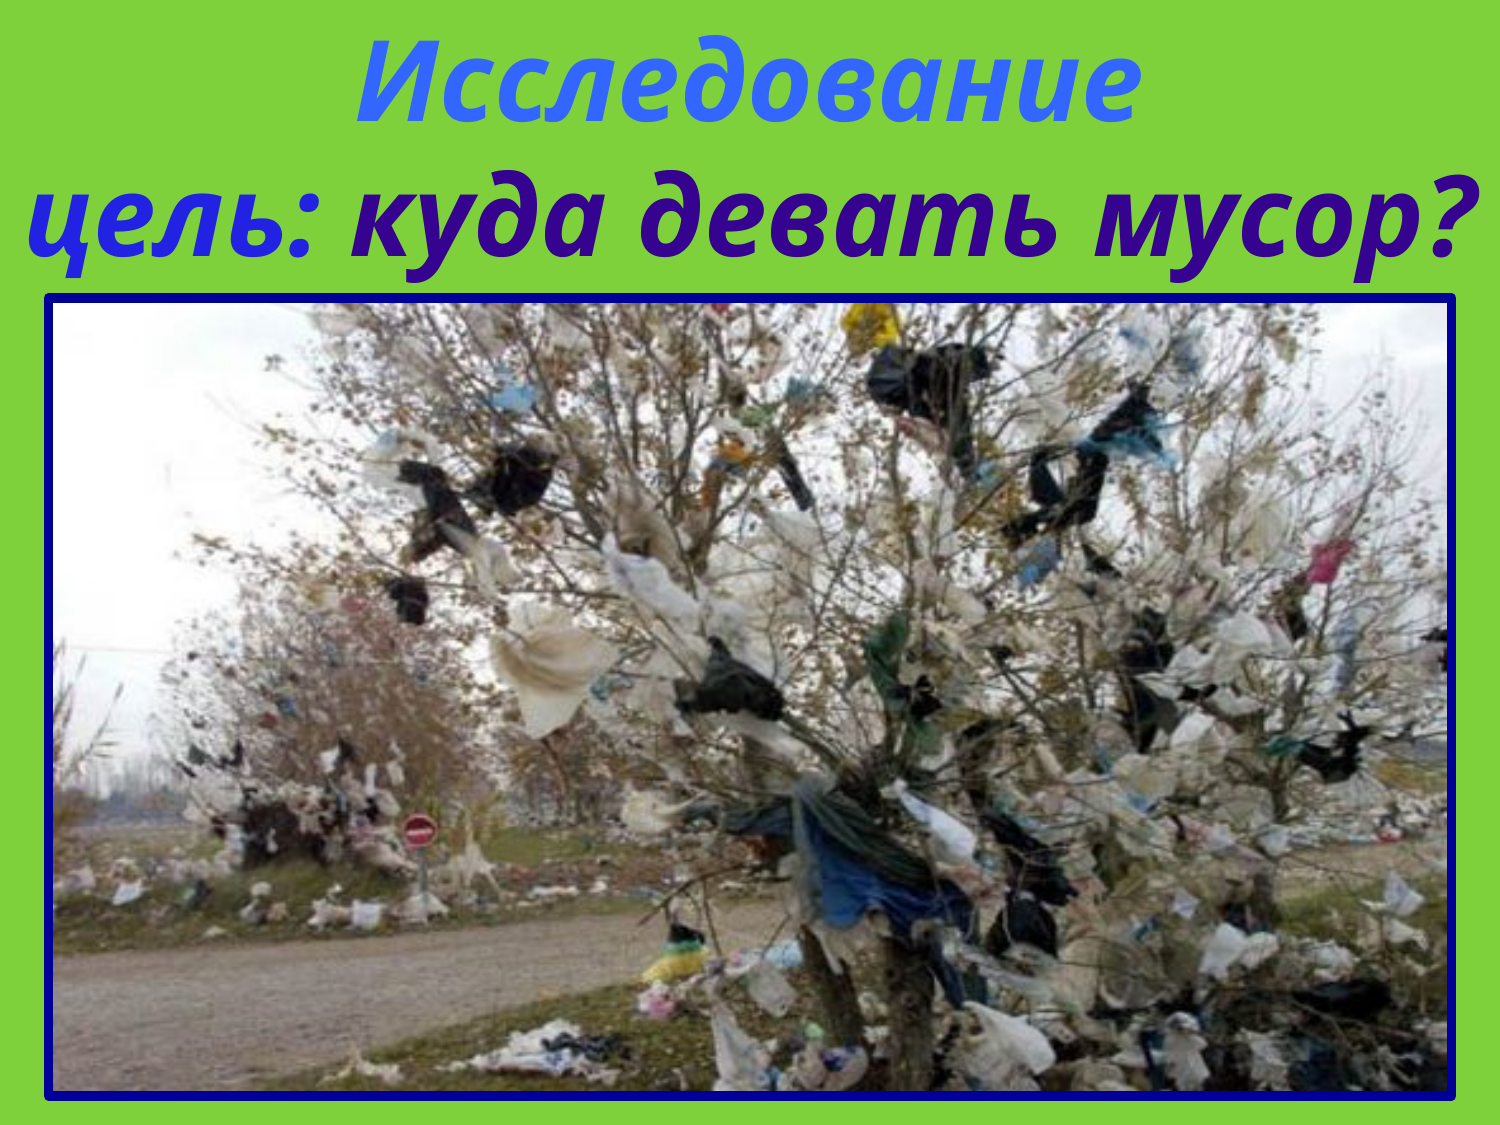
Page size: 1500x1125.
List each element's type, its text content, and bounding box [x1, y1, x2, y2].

title Исследование цель: куда девать мусор? [0, 0, 1500, 288]
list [52, 302, 1448, 1092]
